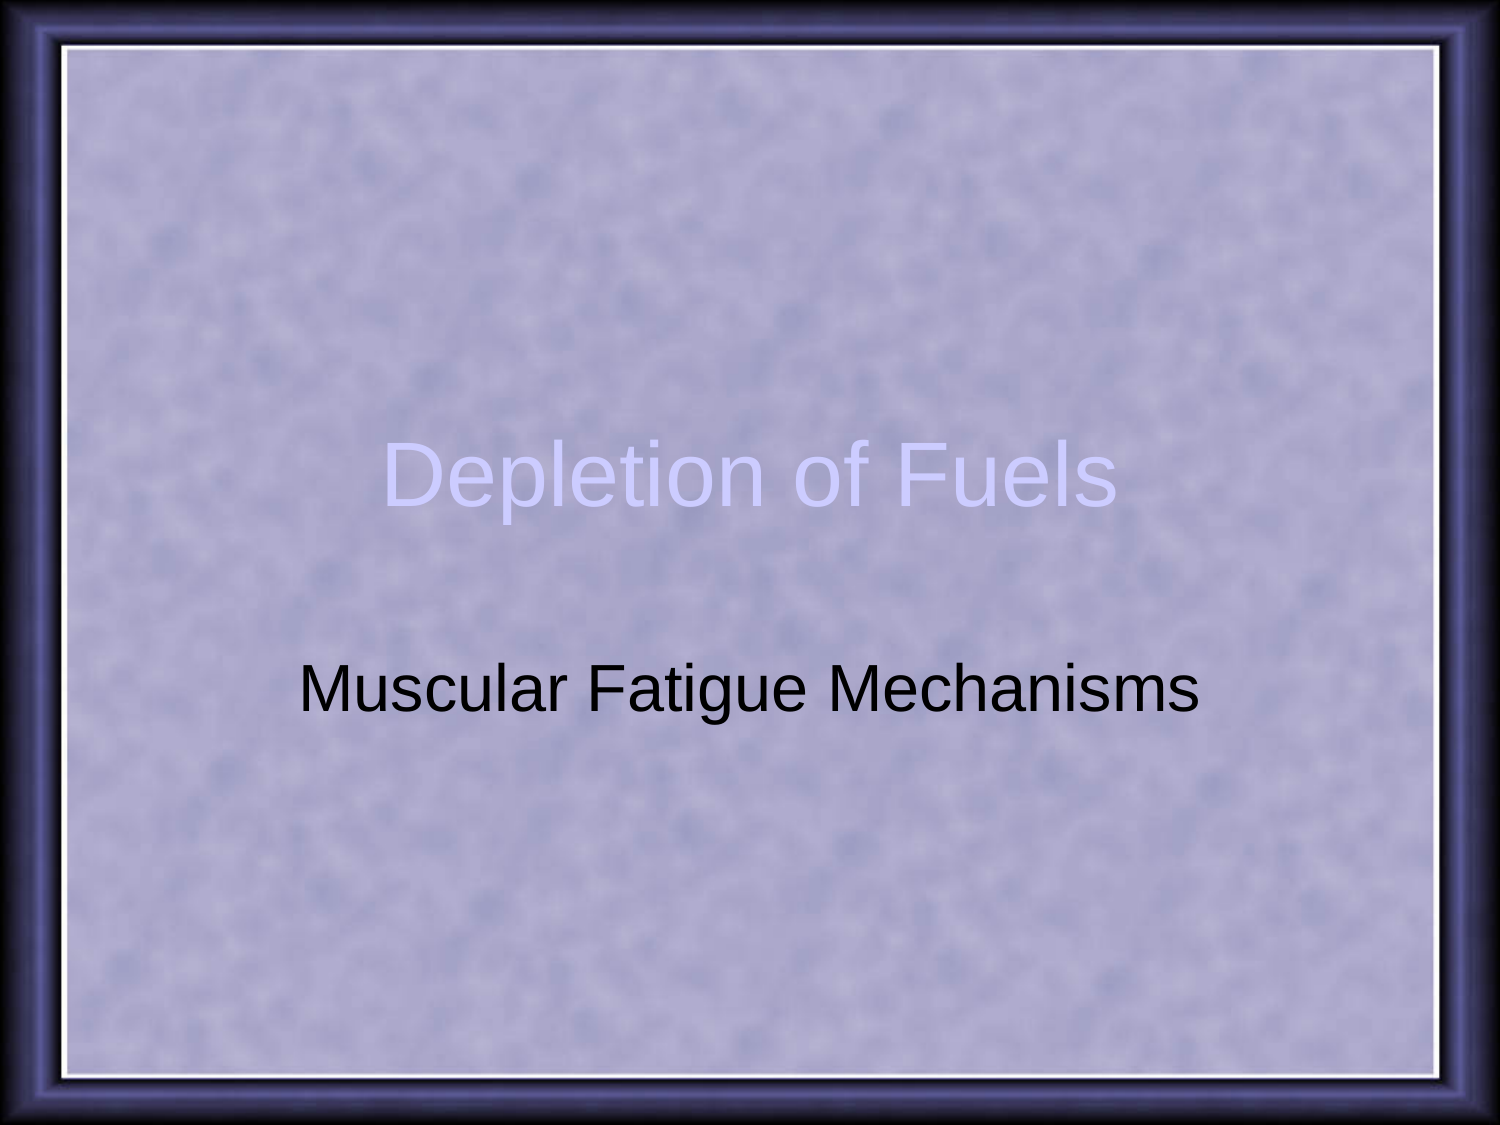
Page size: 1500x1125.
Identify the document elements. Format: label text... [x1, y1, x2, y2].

picture [0, 0, 1500, 1125]
subtitle Muscular Fatigue Mechanisms [224, 637, 1276, 926]
title Depletion of Fuels [112, 349, 1388, 591]
